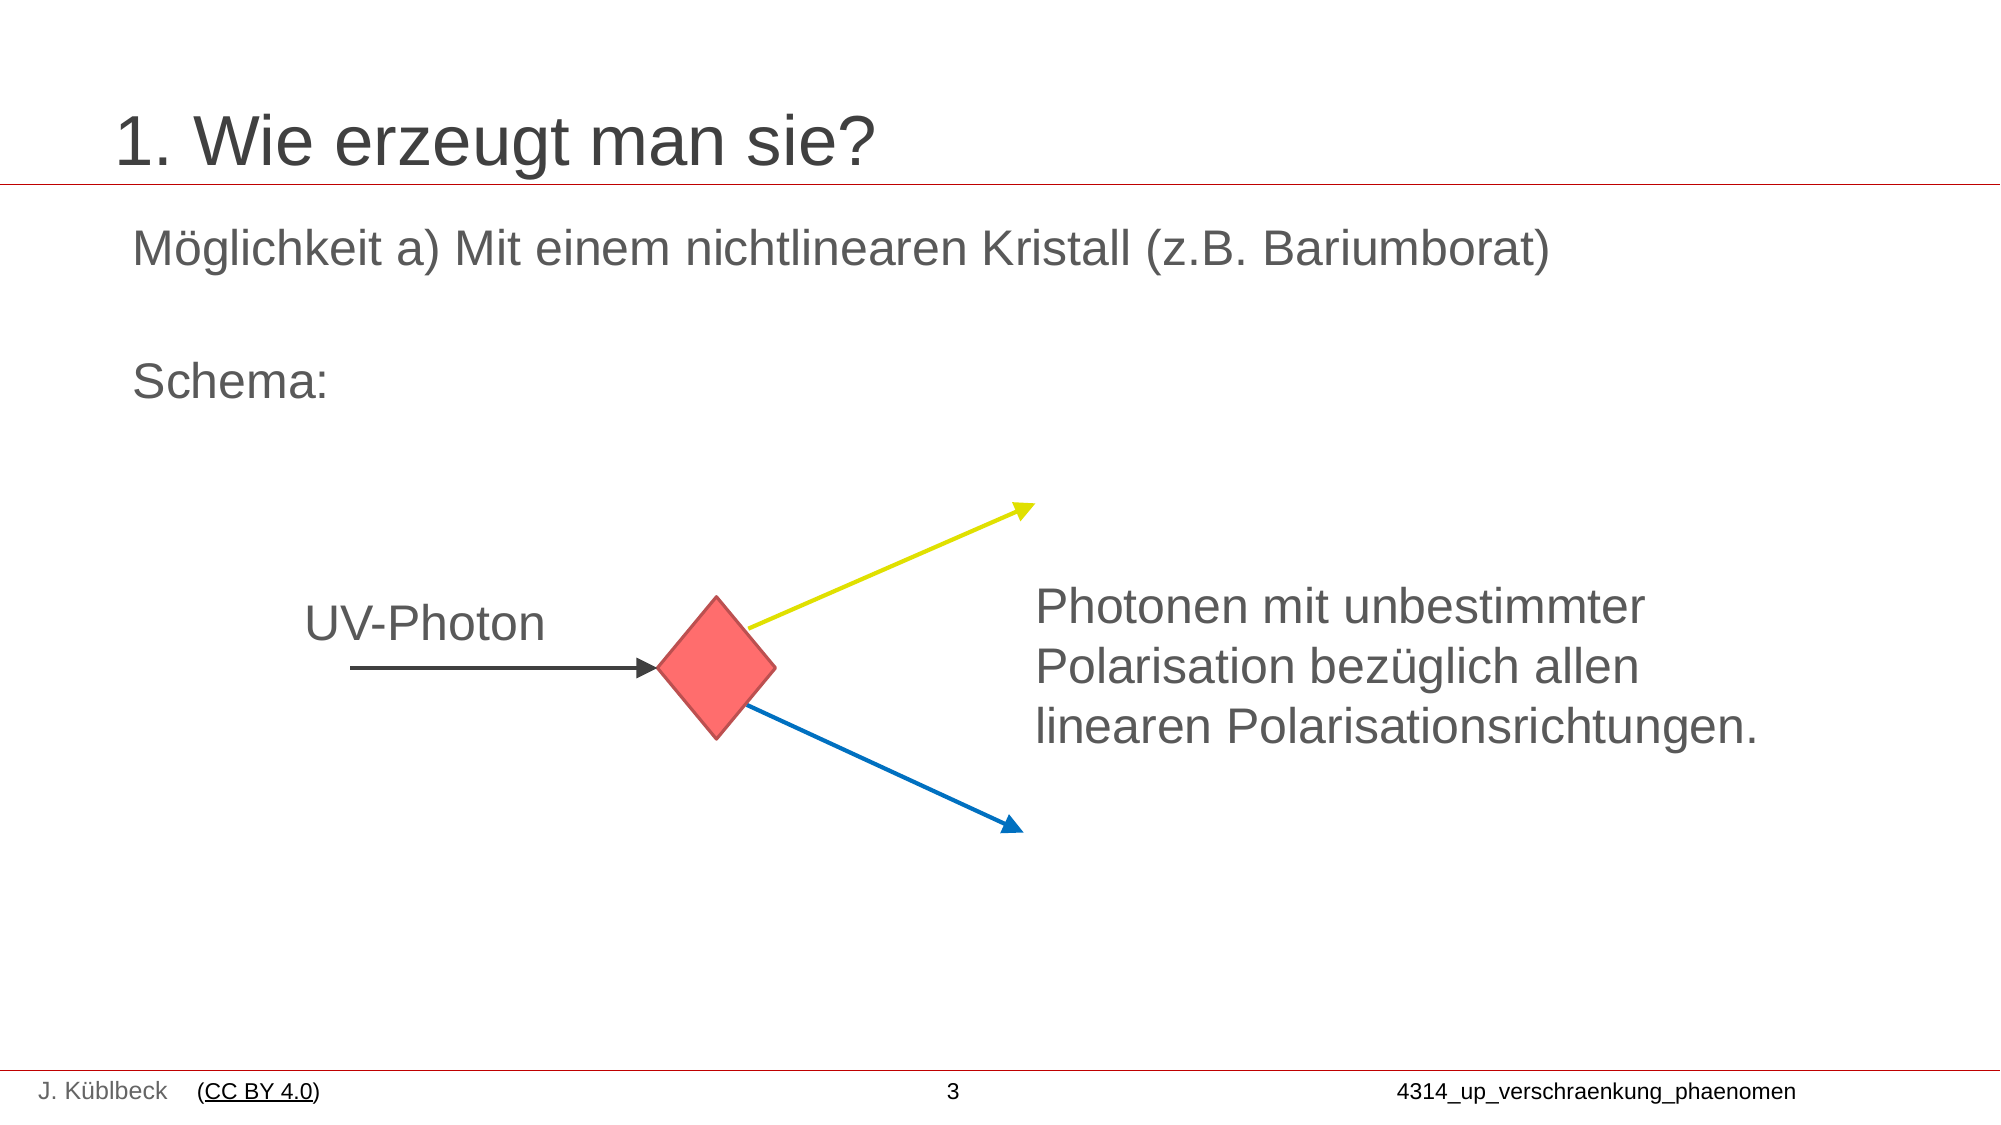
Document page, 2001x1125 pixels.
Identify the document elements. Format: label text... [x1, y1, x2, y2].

text_box UV-Photon [222, 583, 343, 684]
title 1. Wie erzeugt man sie? [99, 90, 1900, 185]
list Möglichkeit a) Mit einem nichtlinearen Kristall (z.B. Bariumborat) Schema: [99, 208, 1900, 1035]
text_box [350, 503, 1036, 833]
text_box Photonen mit unbestimmter Polarisation bezüglich allen linearen Polarisationsrichtungen. [1042, 566, 1886, 767]
